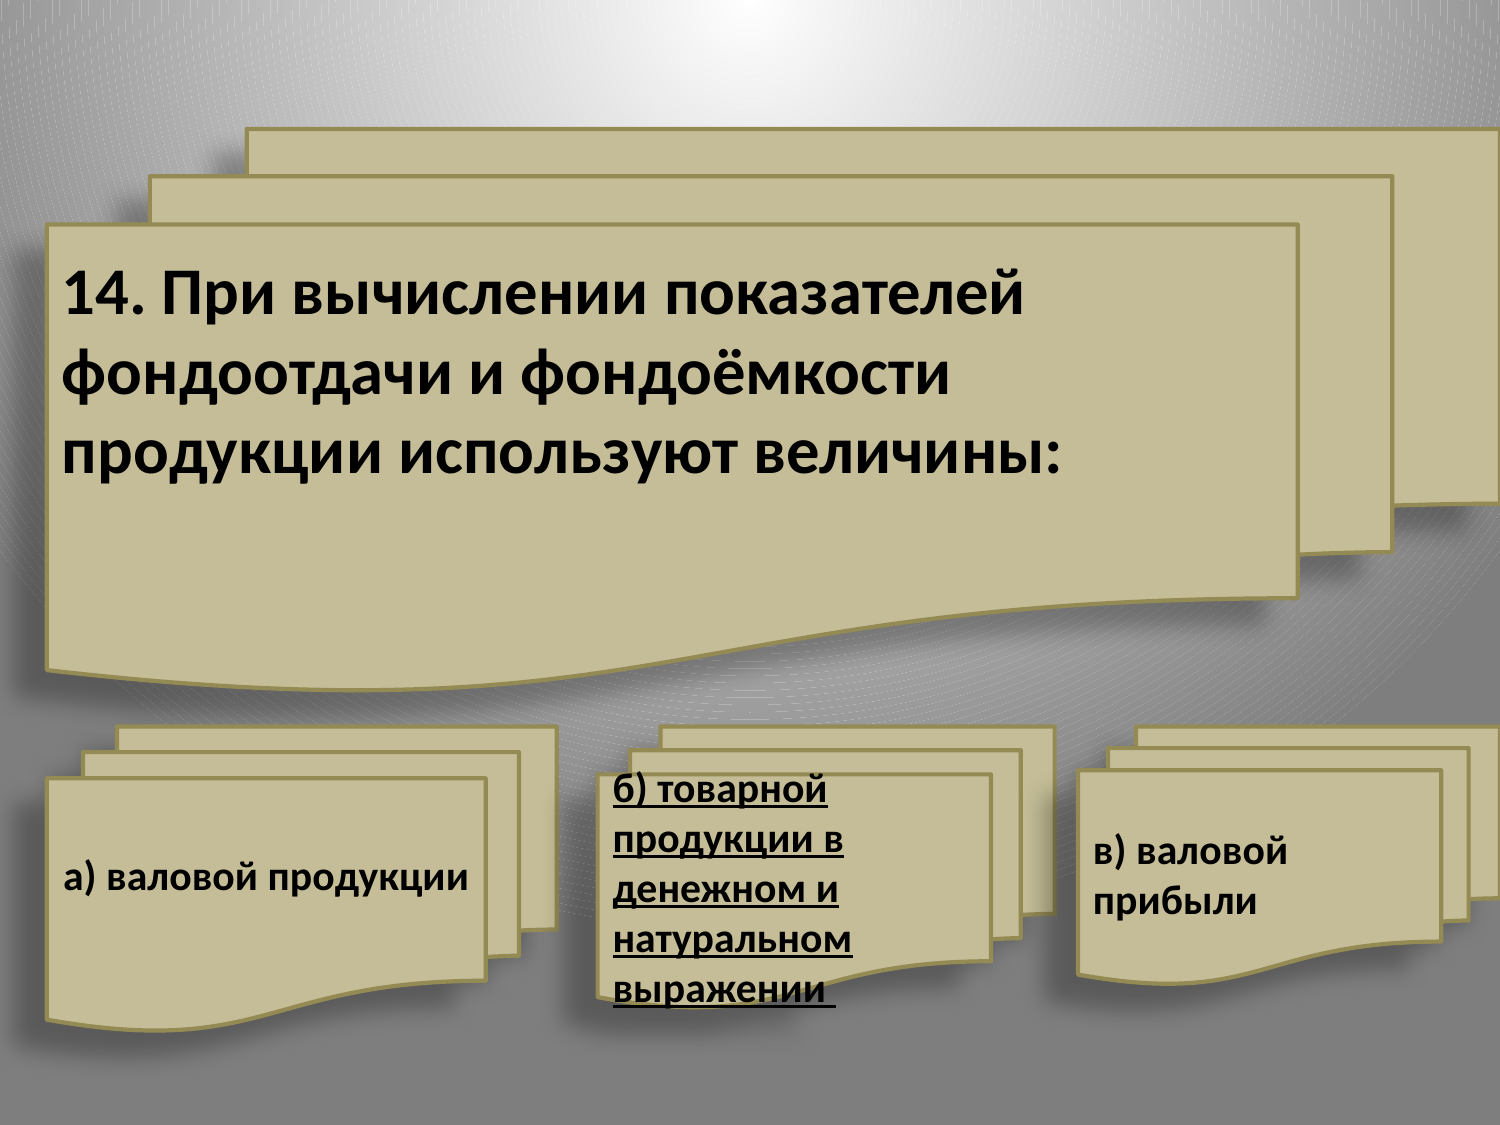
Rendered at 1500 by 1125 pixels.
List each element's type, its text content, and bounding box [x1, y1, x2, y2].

text_box а) валовой продукции [44, 724, 559, 1033]
text_box в) валовой прибыли [1075, 724, 1500, 986]
text_box 14. При вычислении показателей фондоотдачи и фондоёмкости продукции используют величины: [44, 126, 1500, 693]
text_box б) товарной продукции в денежном и натуральном выражении [595, 724, 1057, 1010]
